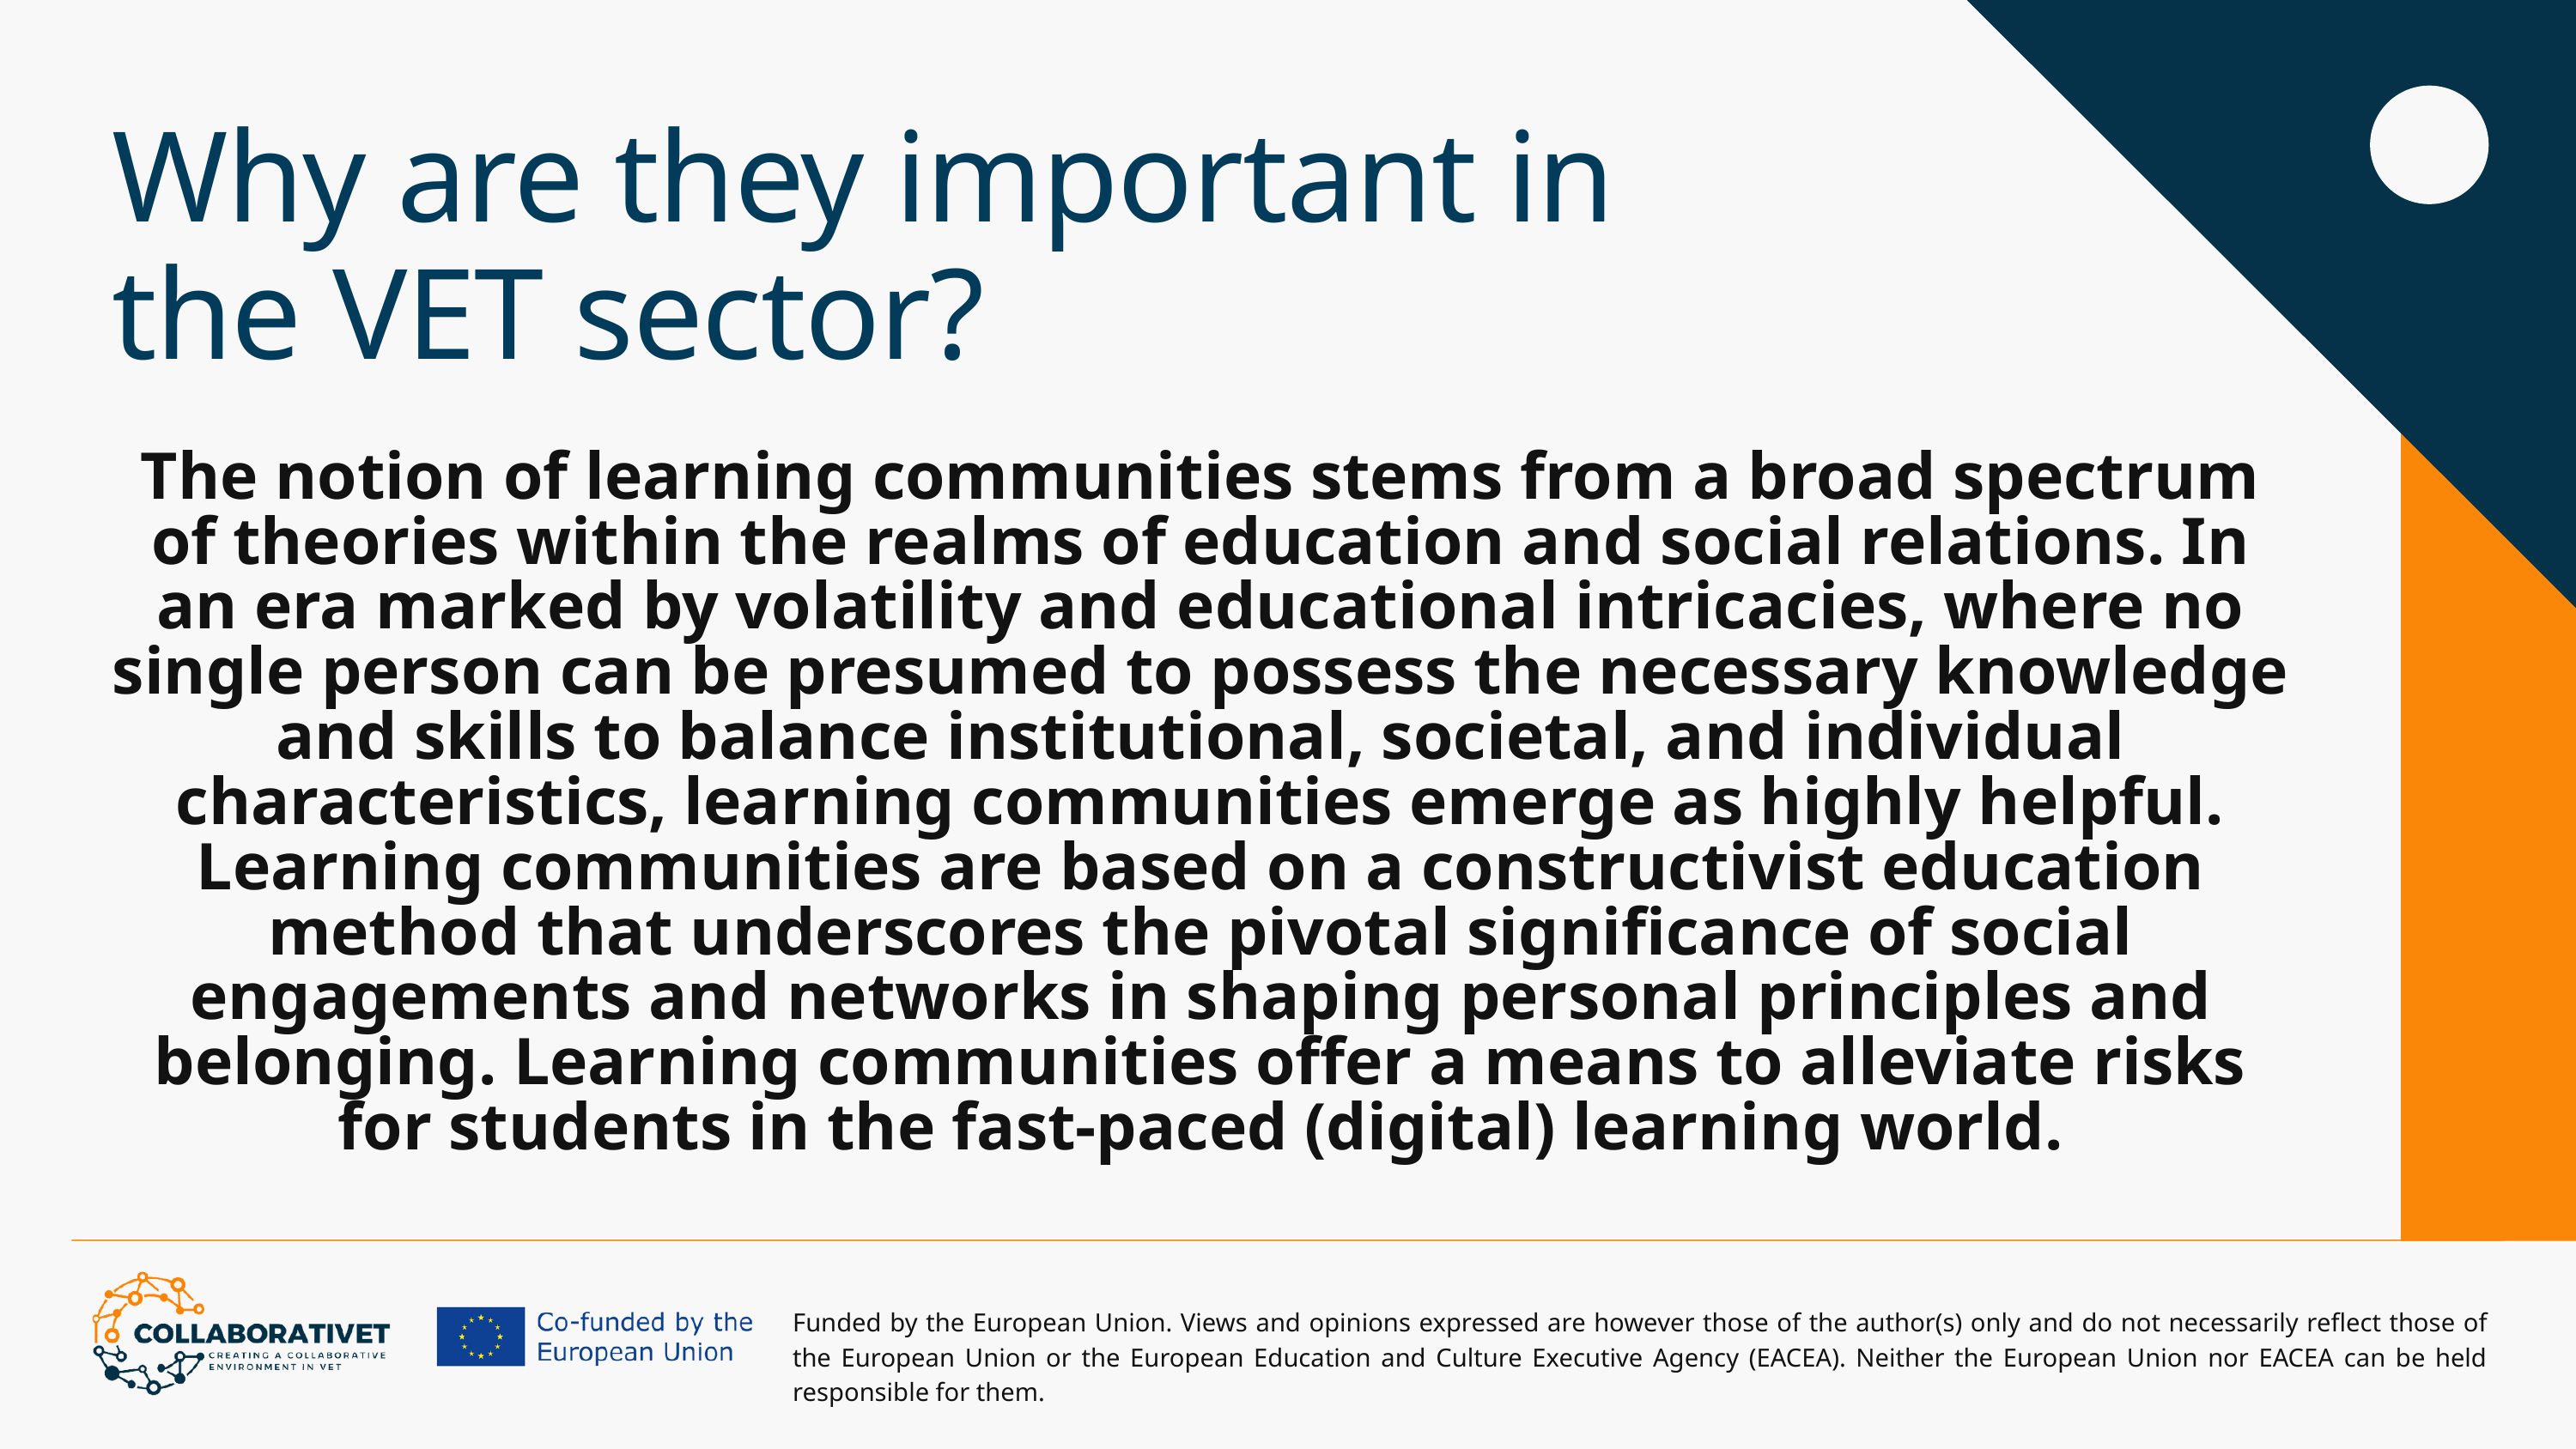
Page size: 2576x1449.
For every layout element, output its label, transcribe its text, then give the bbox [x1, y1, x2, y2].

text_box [2369, 85, 2489, 205]
text_box [2401, 615, 2576, 1241]
text_box [78, 1179, 408, 1240]
text_box [416, 1287, 782, 1386]
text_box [1966, 0, 2576, 609]
text_box The notion of learning communities stems from a broad spectrum of theories within the realms of education and social relations. In an era marked by volatility and educational intricacies, where no single person can be presumed to possess the necessary knowledge and skills to balance institutional, societal, and individual characteristics, learning communities emerge as highly helpful. Learning communities are based on a constructivist education method that underscores the pivotal significance of social engagements and networks in shaping personal principles and belonging. Learning communities offer a means to alleviate risks for students in the fast-paced (digital) learning world. [112, 446, 2291, 1163]
text_box Why are they important in the VET sector? [112, 109, 1828, 385]
text_box Funded by the European Union. Views and opinions expressed are however those of the author(s) only and do not necessarily reflect those of the European Union or the European Education and Culture Executive Agency (EACEA). Neither the European Union nor EACEA can be held responsible for them. [793, 1301, 2489, 1407]
text_box [78, 1241, 408, 1449]
